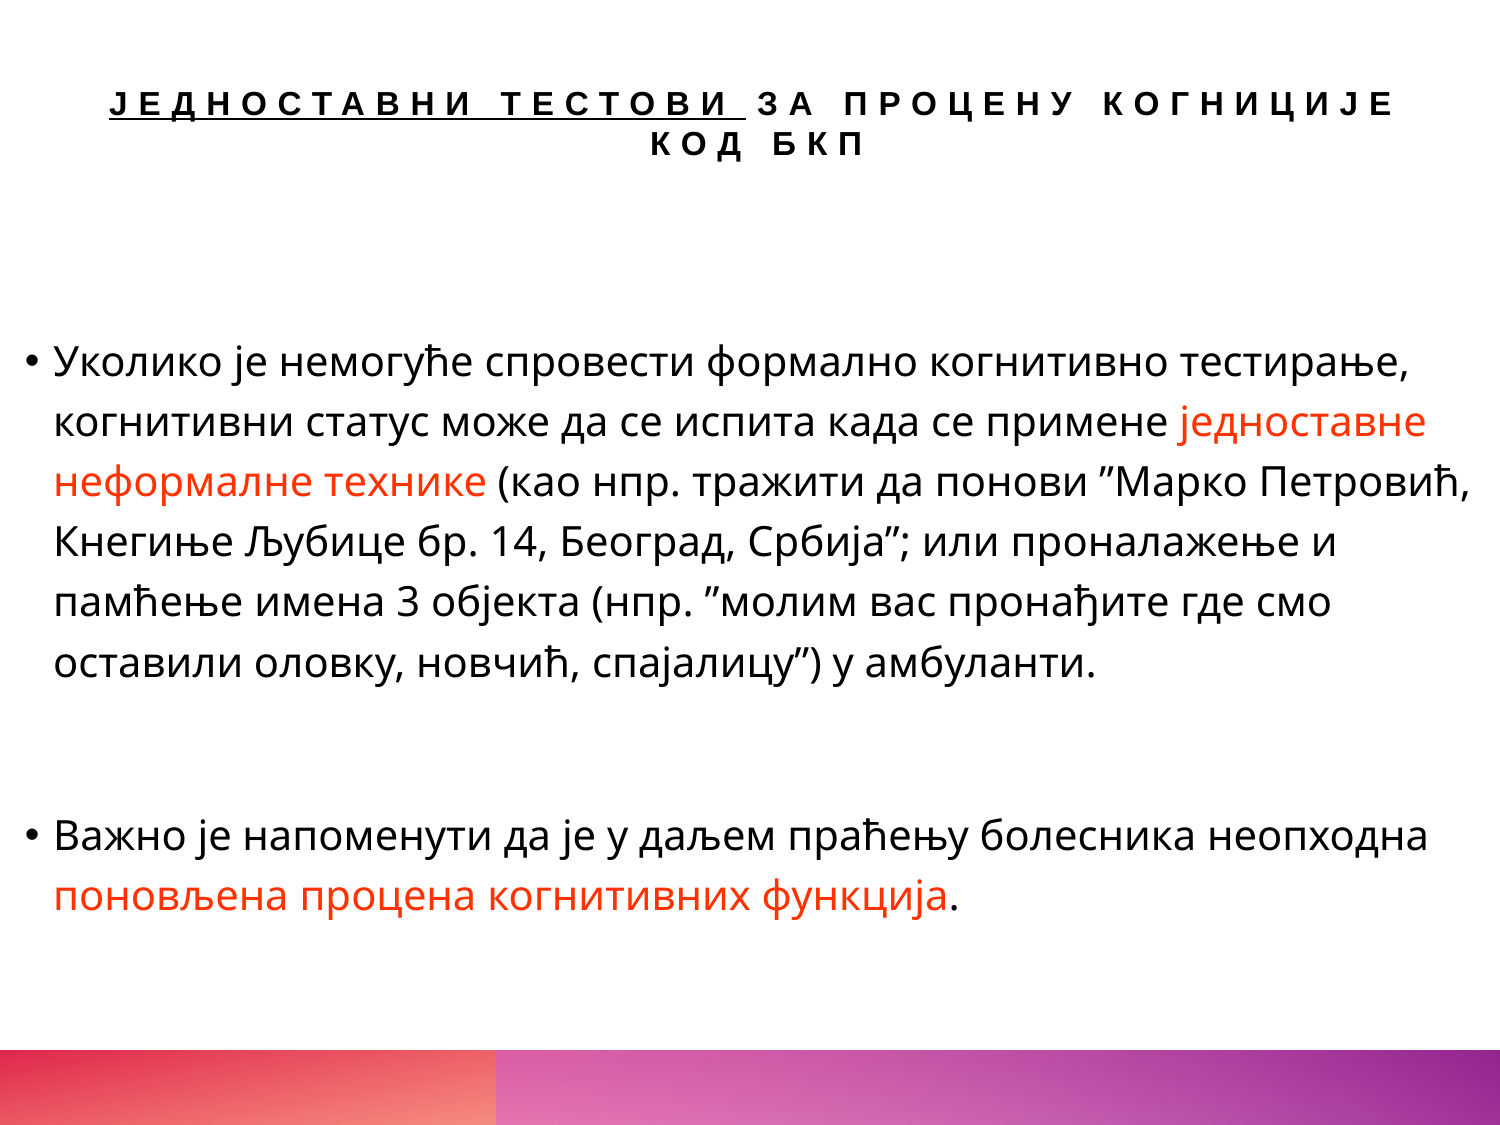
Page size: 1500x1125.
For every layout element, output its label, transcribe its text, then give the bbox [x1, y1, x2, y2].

title Једноставни тестови за процену когниције код БКП [87, 137, 1425, 163]
list Уколико је немогуће спровести формално когнитивно тестирање, когнитивни статус може да се испита када се примене једноставне неформалне технике (као нпр. тражити да понови ”Марко Петровић, Кнегиње Љубице бр. 14, Београд, Србија”; или проналажење и памћење имена 3 објекта (нпр. ”молим вас пронађите где смо оставили оловку, новчић, спајалицу”) у амбуланти. Важно је напоменути да je у даљем праћењу болесника неопходна поновљена процена когнитивних функција. [24, 324, 1475, 1125]
